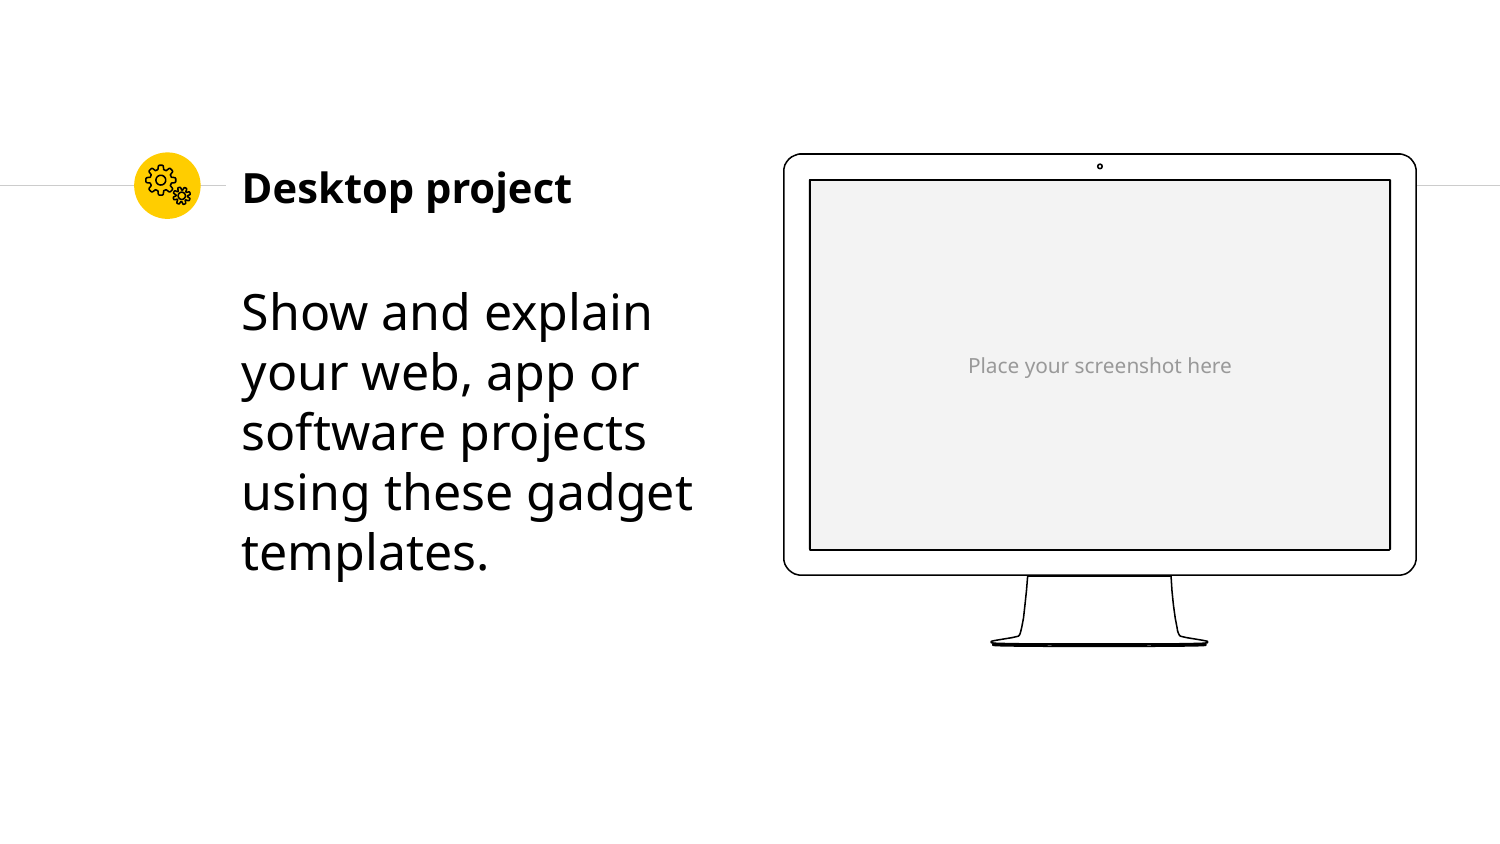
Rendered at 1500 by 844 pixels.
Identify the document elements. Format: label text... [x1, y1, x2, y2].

text_box Place your screenshot here [810, 180, 1390, 551]
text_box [145, 164, 191, 205]
title Desktop project [226, 151, 863, 223]
list Show and explain your web, app or software projects using these gadget templates. [226, 265, 785, 776]
text_box [783, 154, 1417, 647]
